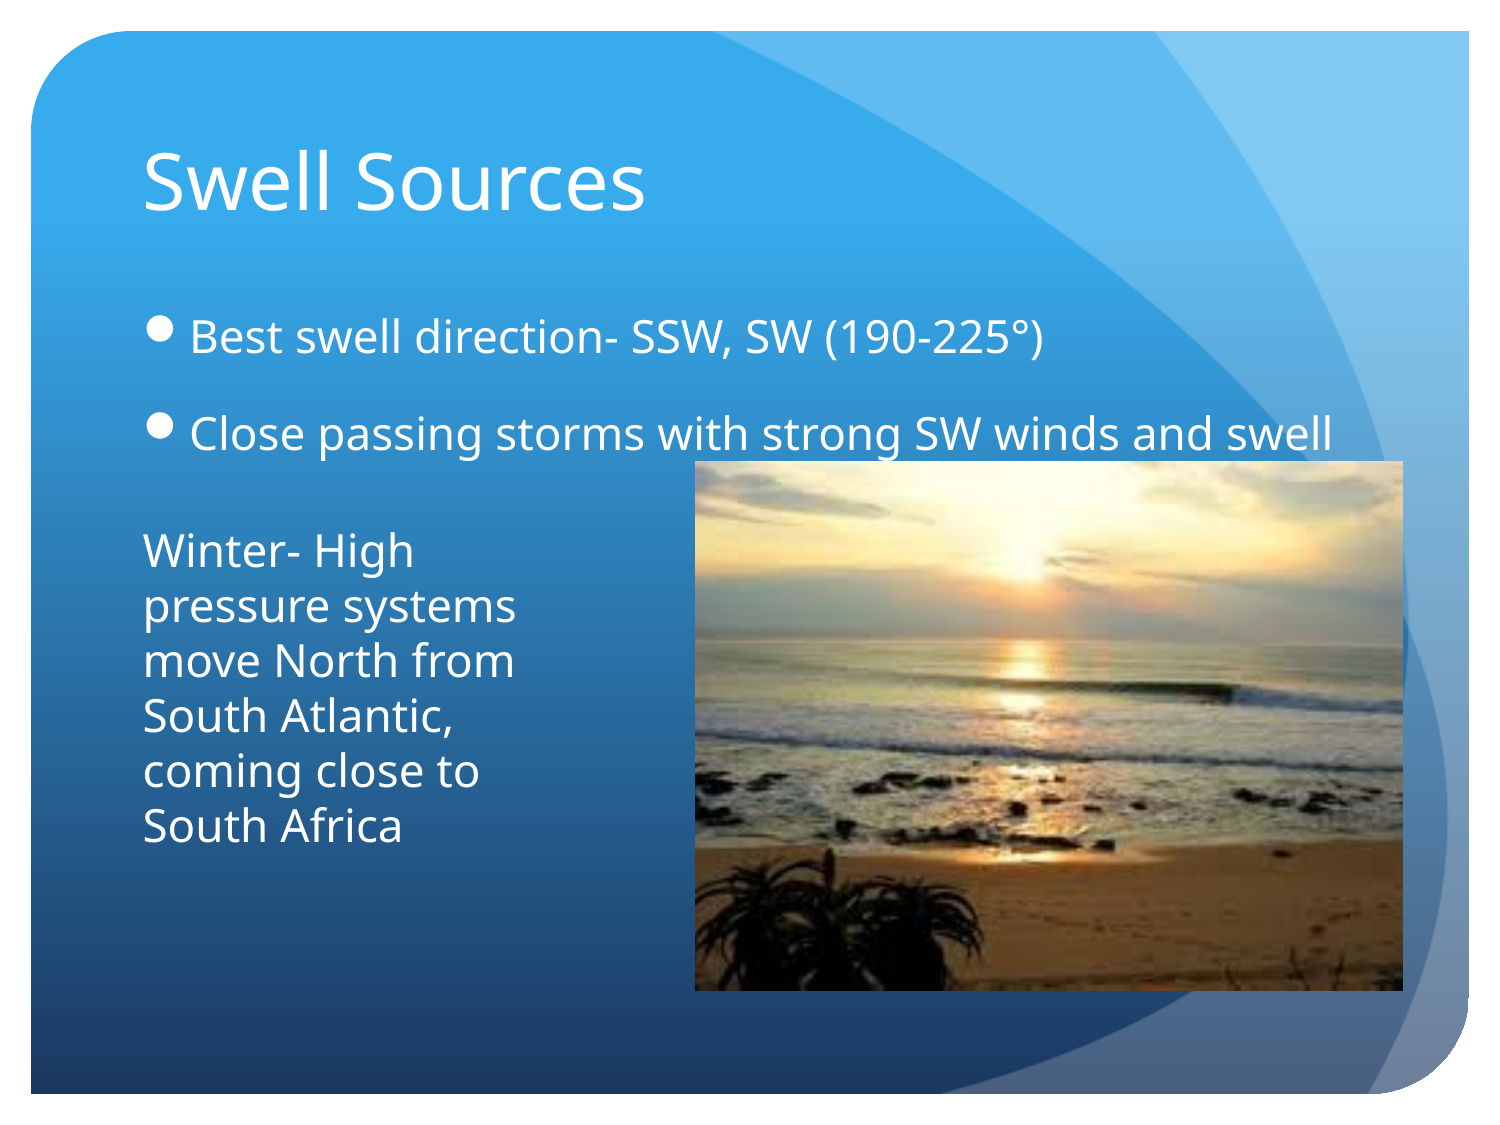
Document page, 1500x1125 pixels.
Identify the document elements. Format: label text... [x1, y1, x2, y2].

text_box Winter- High pressure systems move North from South Atlantic, coming close to South Africa [127, 514, 587, 859]
list Best swell direction- SSW, SW (190-225°) Close passing storms with strong SW winds and swell [127, 299, 1372, 536]
title Swell Sources [127, 62, 1372, 234]
picture [24, 30, 1473, 1094]
